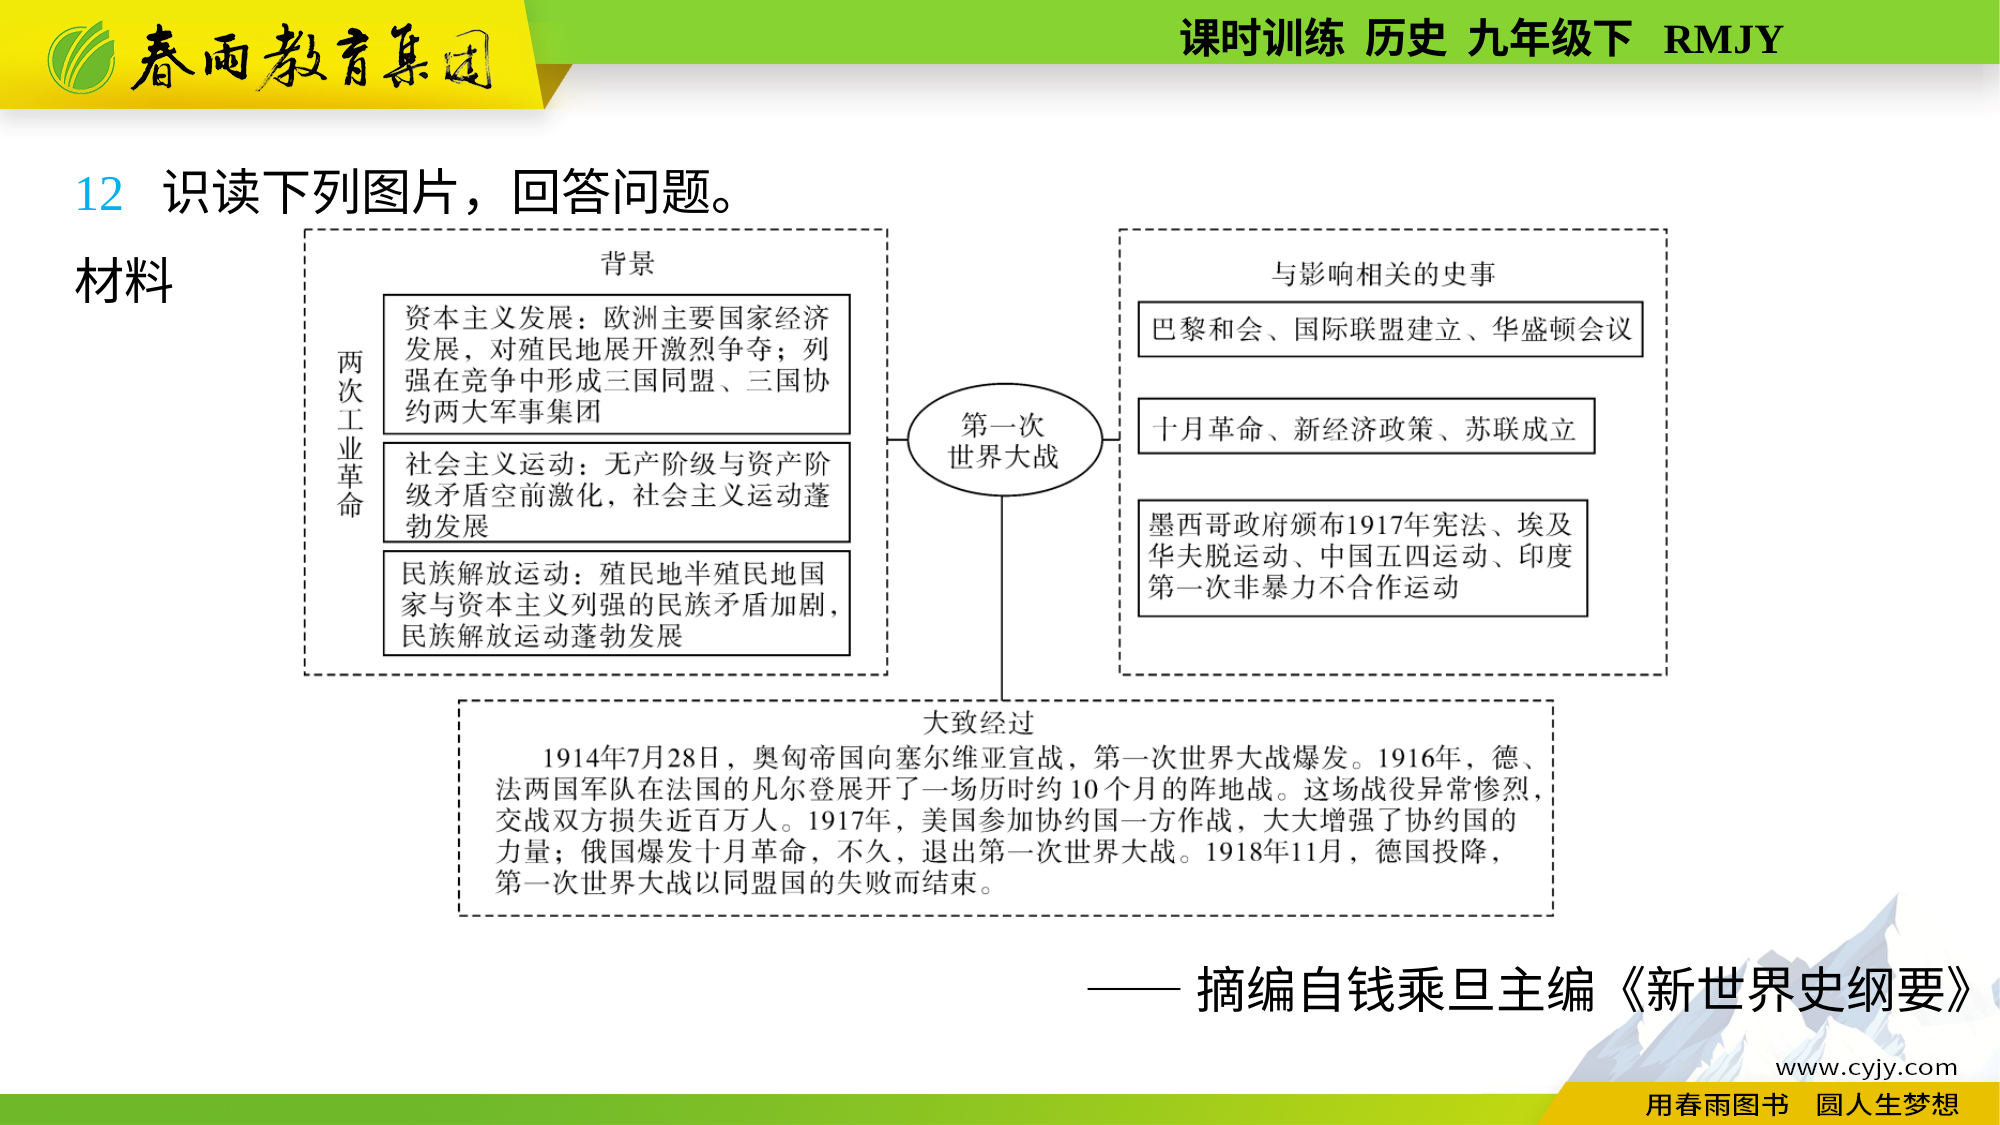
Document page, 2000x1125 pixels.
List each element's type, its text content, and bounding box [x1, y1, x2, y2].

text_box ——摘编自钱乘旦主编《新世界史纲要》 [1069, 920, 2000, 1026]
list 12 识读下列图片，回答问题。 材料 [59, 122, 1944, 320]
picture [0, 0, 2000, 1125]
